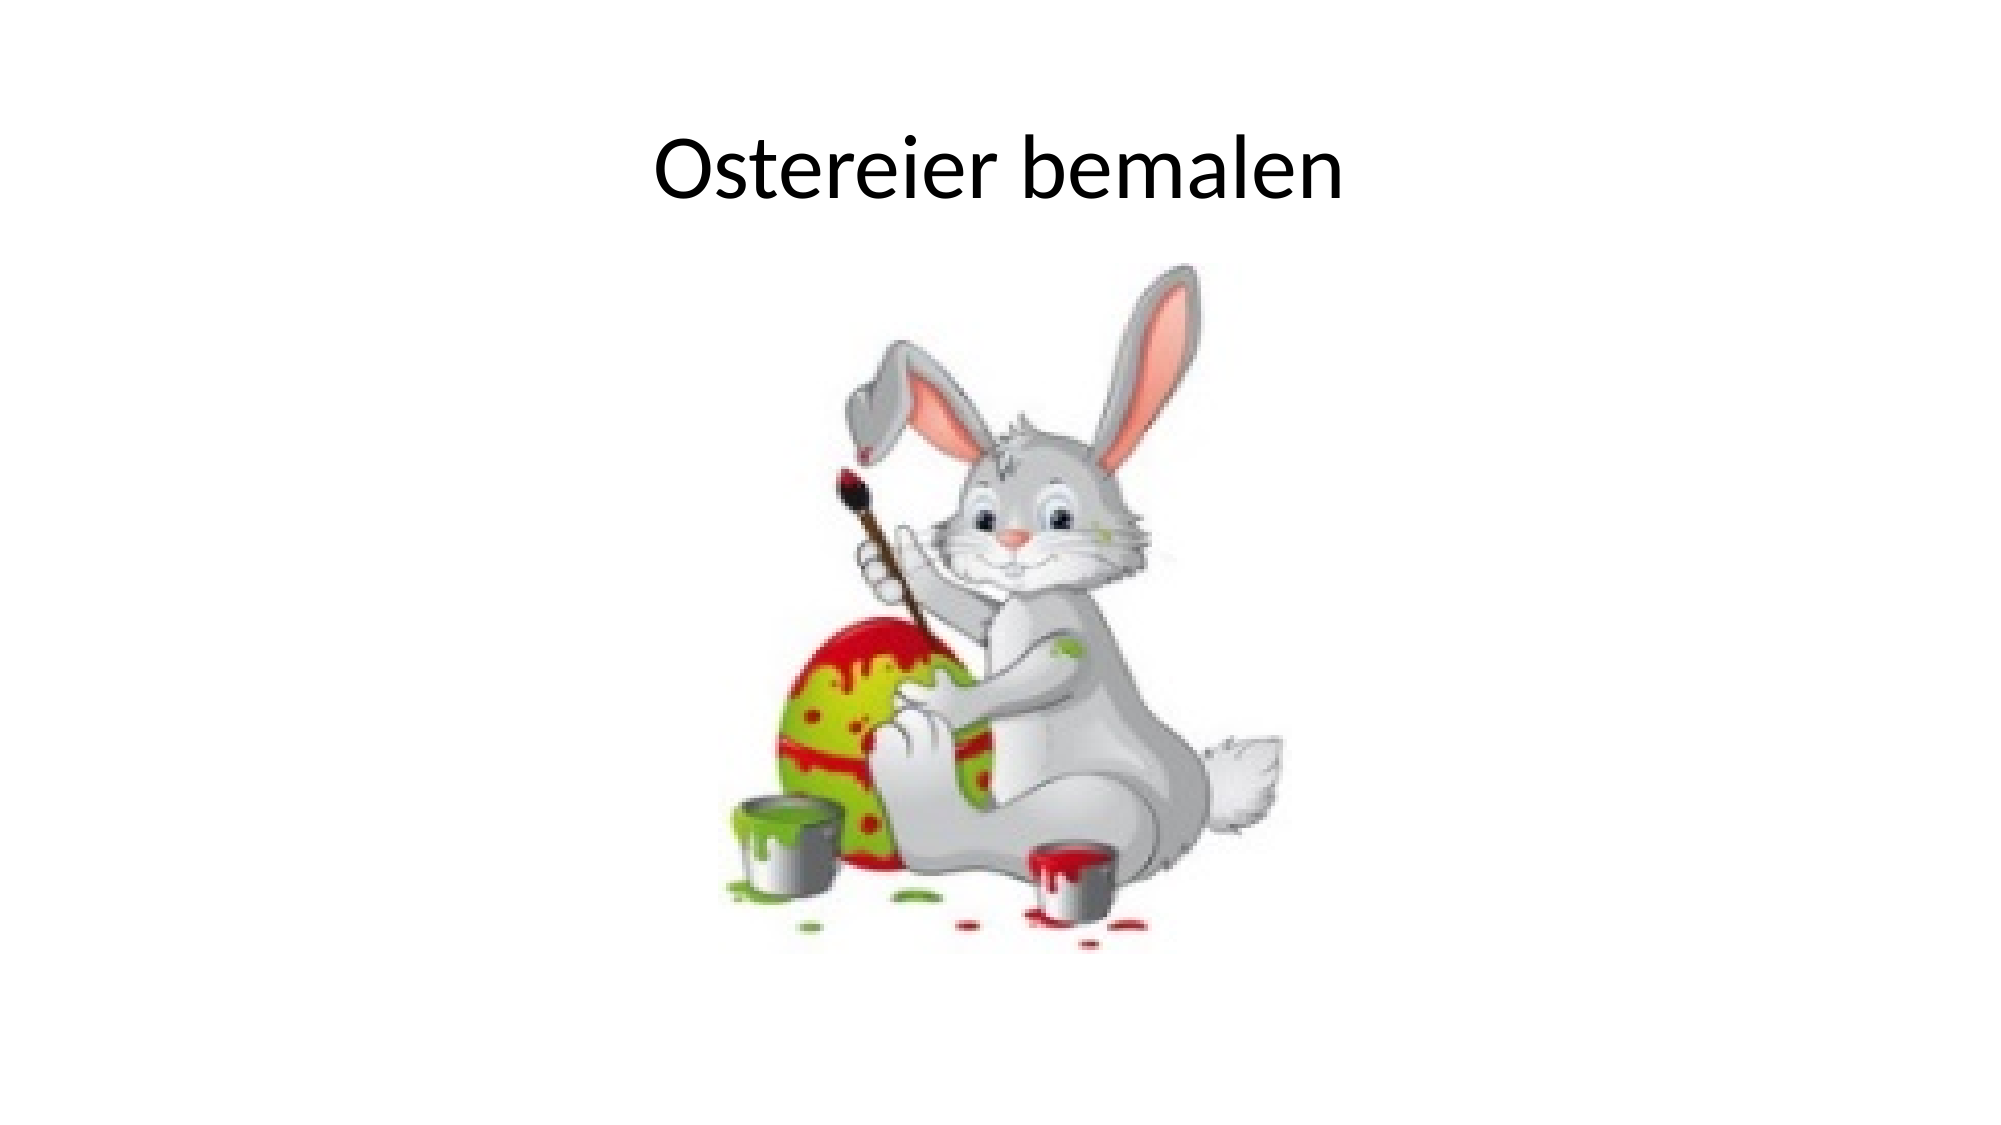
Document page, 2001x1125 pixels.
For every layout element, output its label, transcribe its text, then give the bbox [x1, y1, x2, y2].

title Ostereier bemalen [137, 59, 1863, 278]
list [718, 263, 1292, 954]
